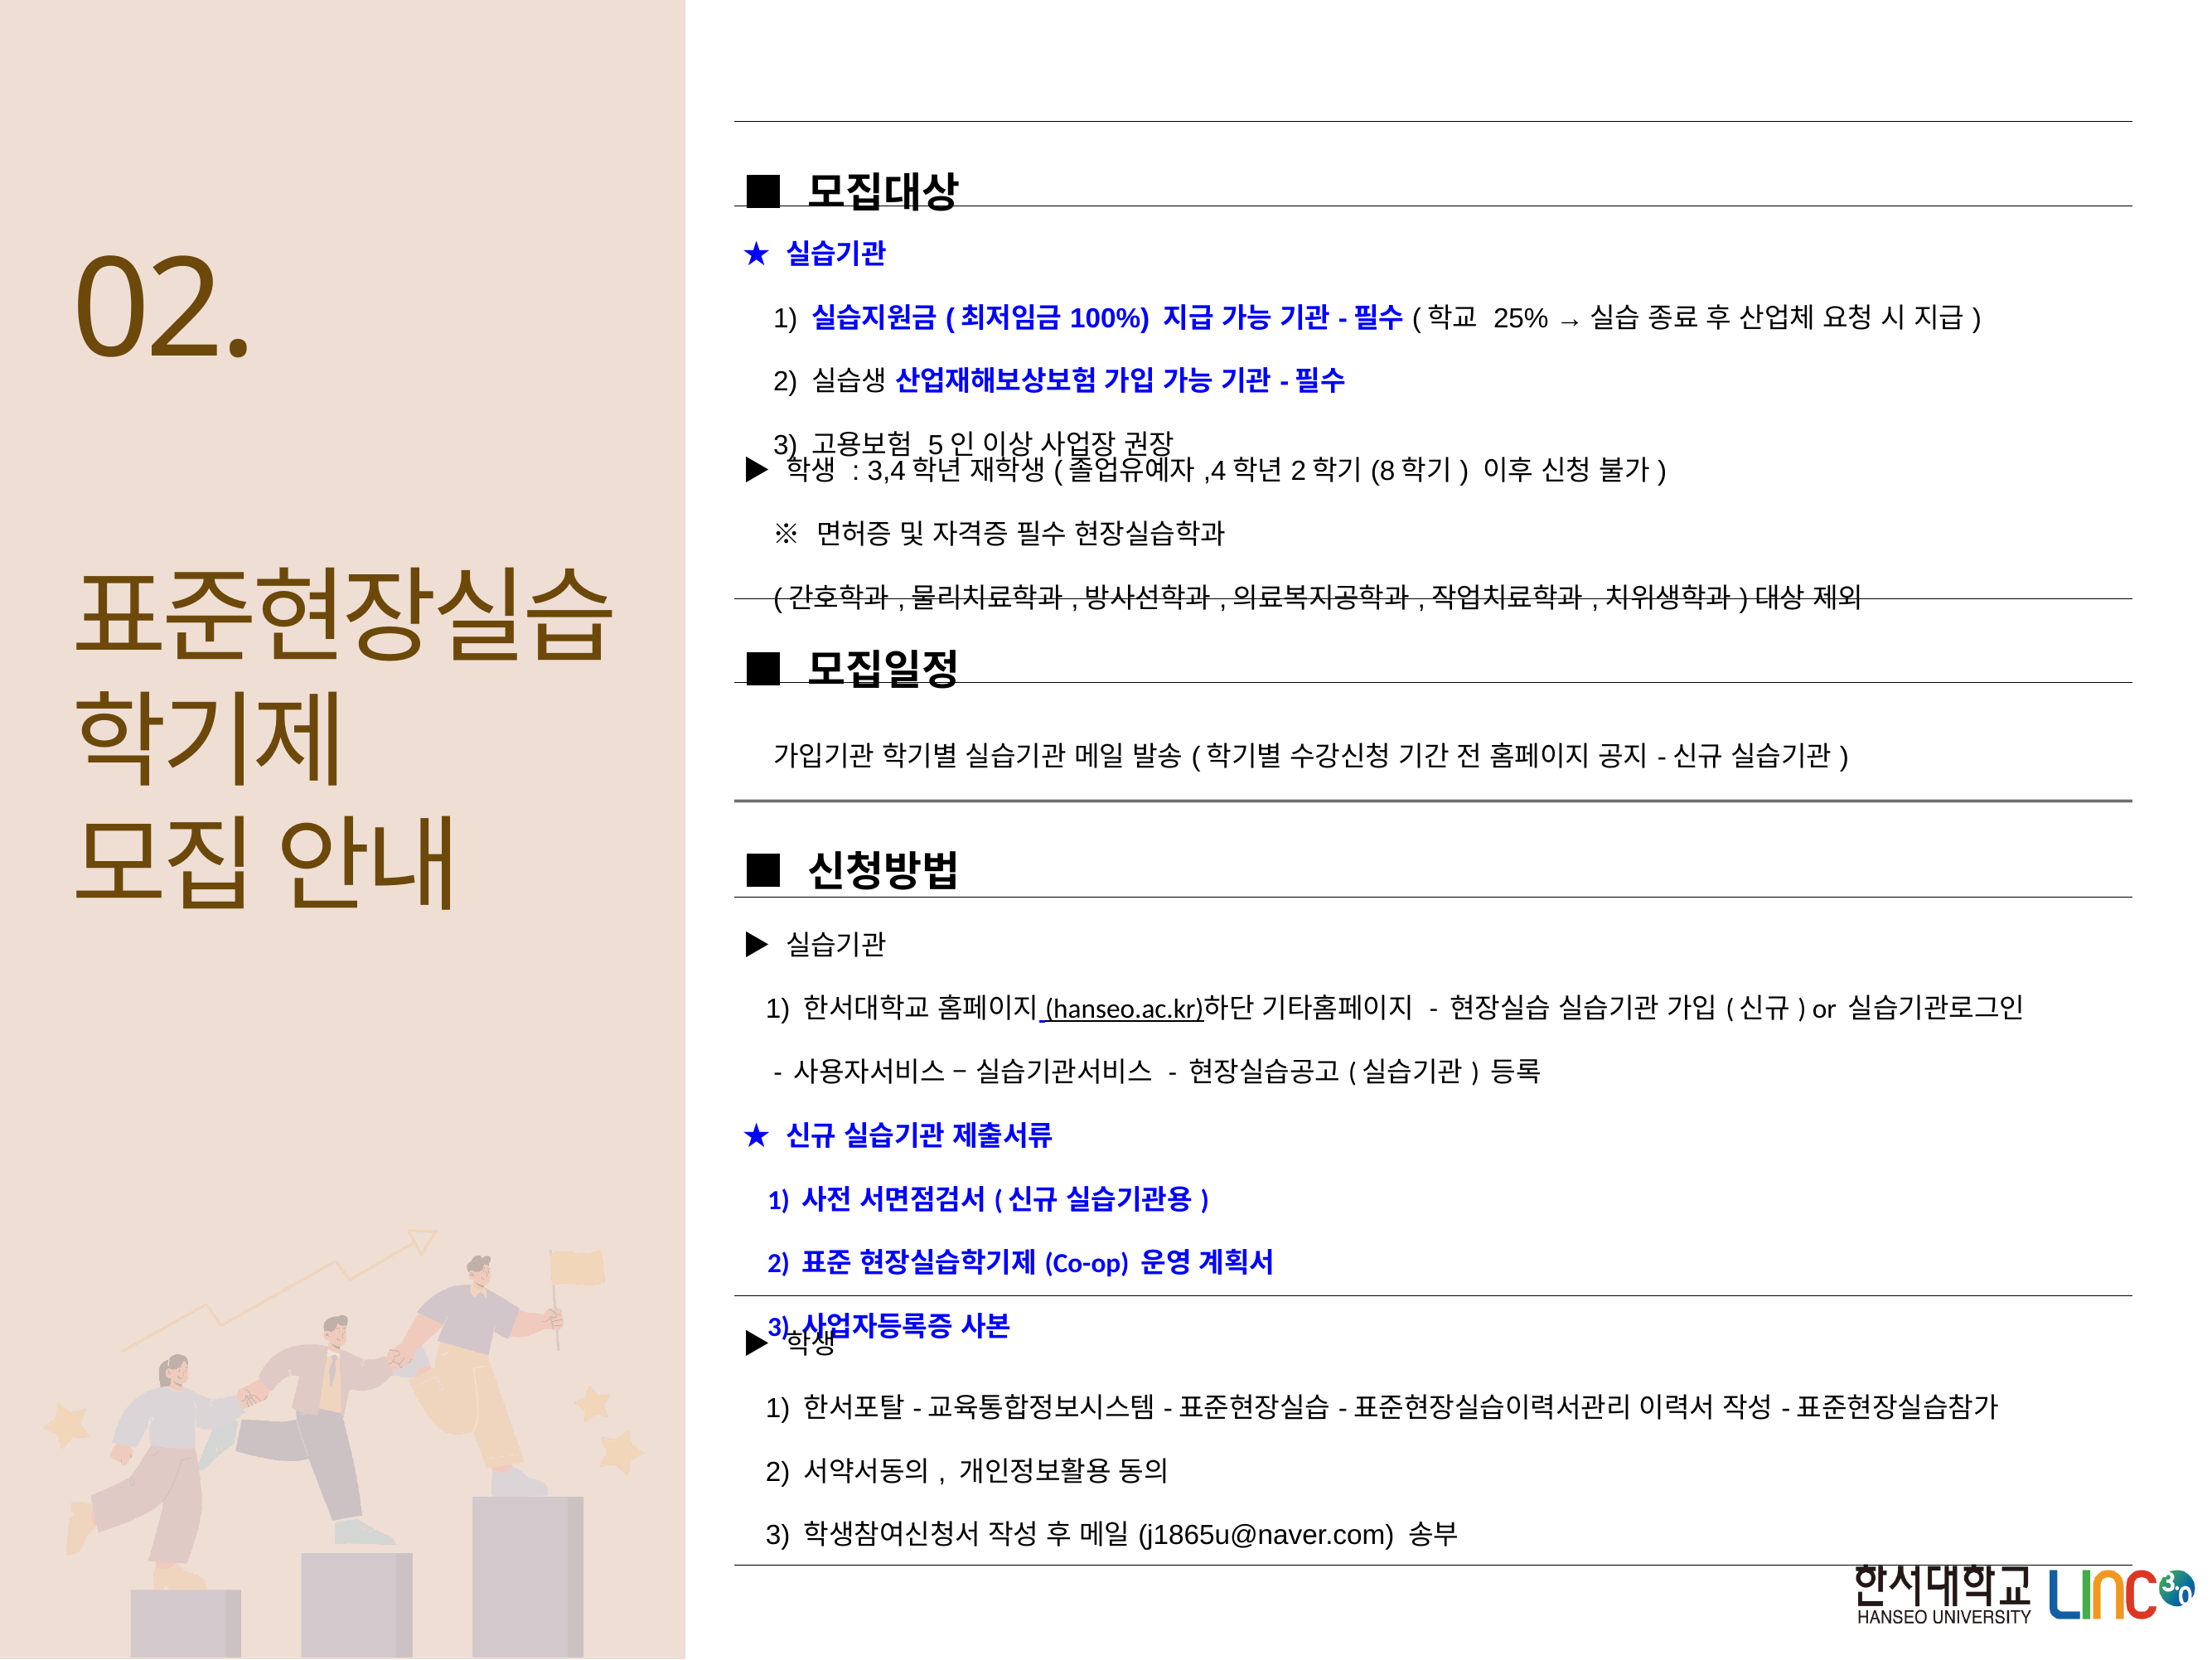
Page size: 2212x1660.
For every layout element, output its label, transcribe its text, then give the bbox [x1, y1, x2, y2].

picture [7, 1186, 692, 1658]
table_cell ▶ 학생 : 3,4학년 재학생(졸업유예자,4학년2학기(8학기) 이후 신청 불가) ※ 면허증 및 자격증 필수 현장실습학과 (간호학과,물리치료학과,방사선학과,의료복지공학과,작업치료학과,치위생학과)대상 제외 [734, 422, 2132, 598]
table_cell ★ 실습기관 1) 실습지원금(최저임금100%) 지급 가능 기관-필수(학교 25% →실습 종료 후 산업체 요청 시 지급) 2) 실습생 산업재해보상보험 가입 가능 기관-필수 3) 고용보험 5인 이상 사업장 권장 [734, 206, 2132, 422]
table_cell ▶ 학생 1) 한서포탈-교육통합정보시스템-표준현장실습-표준현장실습이력서관리 이력서 작성-표준현장실습참가 2) 서약서동의, 개인정보활용 동의 3) 학생참여신청서 작성 후 메일(j1865u@naver.com) 송부 [734, 1296, 2132, 1565]
text_box [0, 0, 687, 1660]
picture [1845, 1547, 2205, 1638]
table_cell ■ 모집일정 [734, 599, 2132, 682]
table_cell 가입기관 학기별 실습기관 메일 발송(학기별 수강신청 기간 전 홈페이지 공지-신규 실습기관) [734, 683, 2132, 800]
table_header ■ 모집대상 [734, 122, 2132, 206]
table_header ■ 신청방법 [734, 801, 2132, 897]
table_cell ▶ 실습기관 1) 한서대학교 홈페이지 (hanseo.ac.kr)하단 기타홈페이지 - 현장실습 실습기관 가입(신규) or 실습기관로그인 - 사용자서비스 – 실습기관서비스 - 현장실습공고(실습기관) 등록 ★ 신규 실습기관 제출서류 1) 사전 서면점검서(신규 실습기관용) 2) 표준 현장실습학기제(Co-op) 운영 계획서 3) 사업자등록증 사본 [734, 898, 2132, 1295]
text_box 02. 표준현장실습 학기제 모집 안내 [59, 211, 692, 929]
